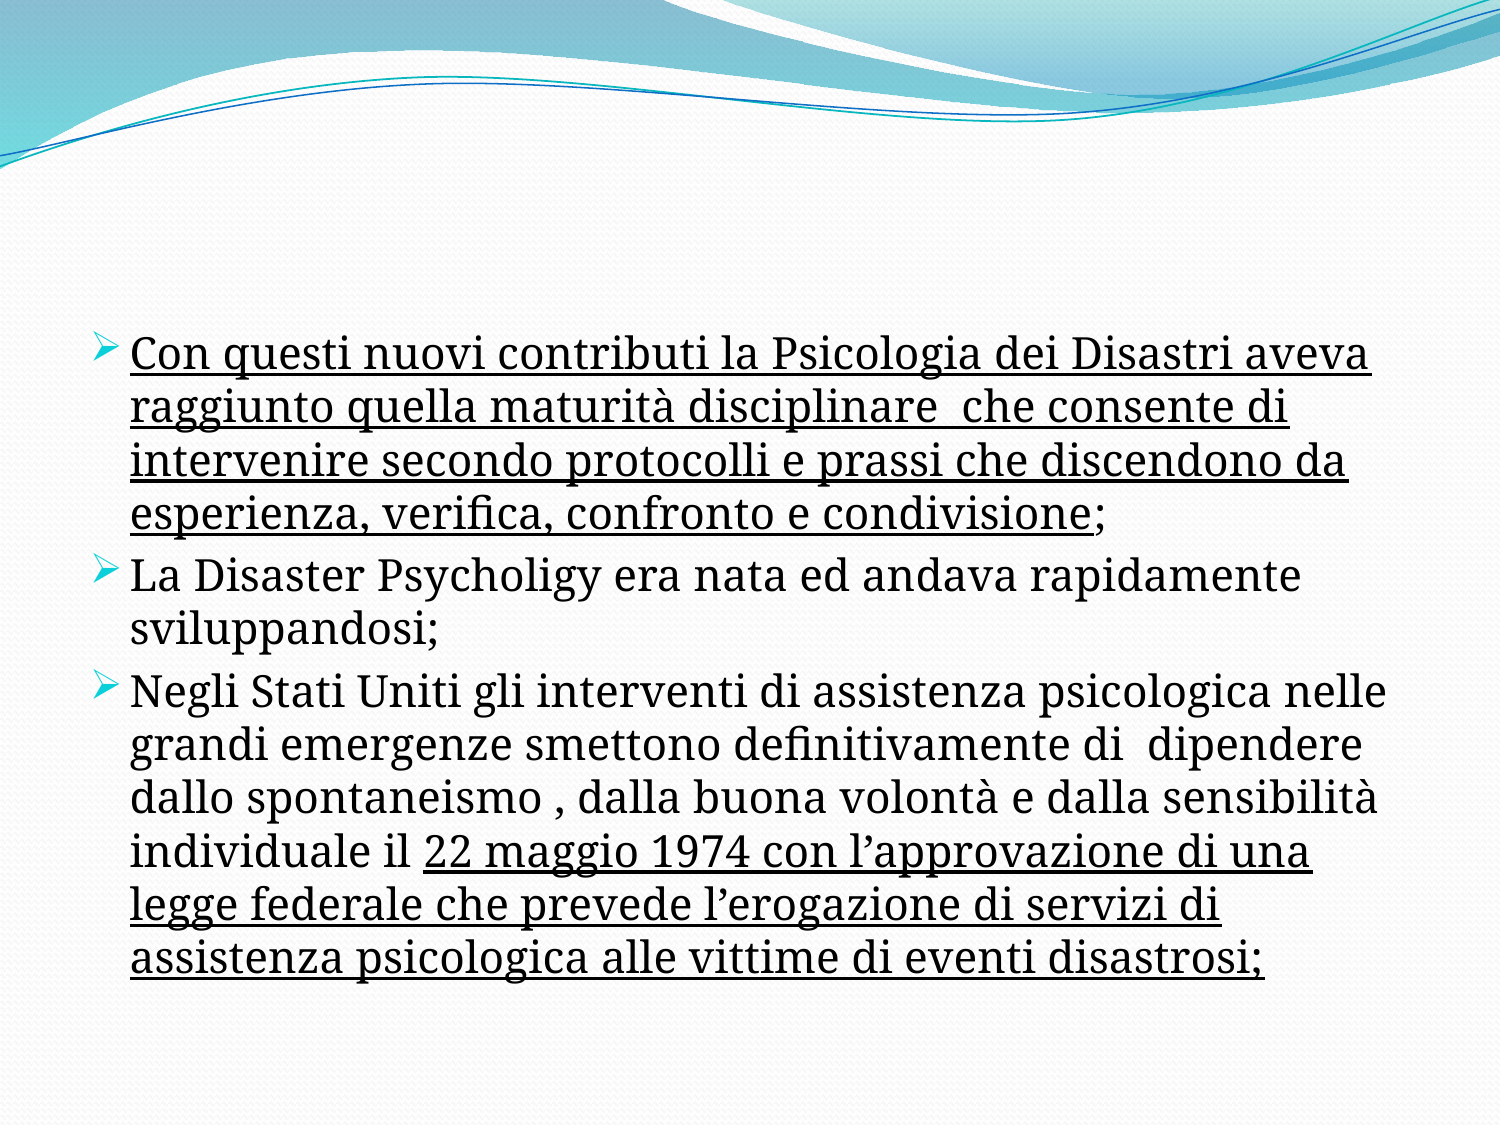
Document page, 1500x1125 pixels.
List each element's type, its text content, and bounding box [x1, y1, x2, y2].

list Con questi nuovi contributi la Psicologia dei Disastri aveva raggiunto quella maturità disciplinare che consente di intervenire secondo protocolli e prassi che discendono da esperienza, verifica, confronto e condivisione; La Disaster Psycholigy era nata ed andava rapidamente sviluppandosi; Negli Stati Uniti gli interventi di assistenza psicologica nelle grandi emergenze smettono definitivamente di dipendere dallo spontaneismo , dalla buona volontà e dalla sensibilità individuale il 22 maggio 1974 con l’approvazione di una legge federale che prevede l’erogazione di servizi di assistenza psicologica alle vittime di eventi disastrosi; [75, 317, 1425, 1038]
